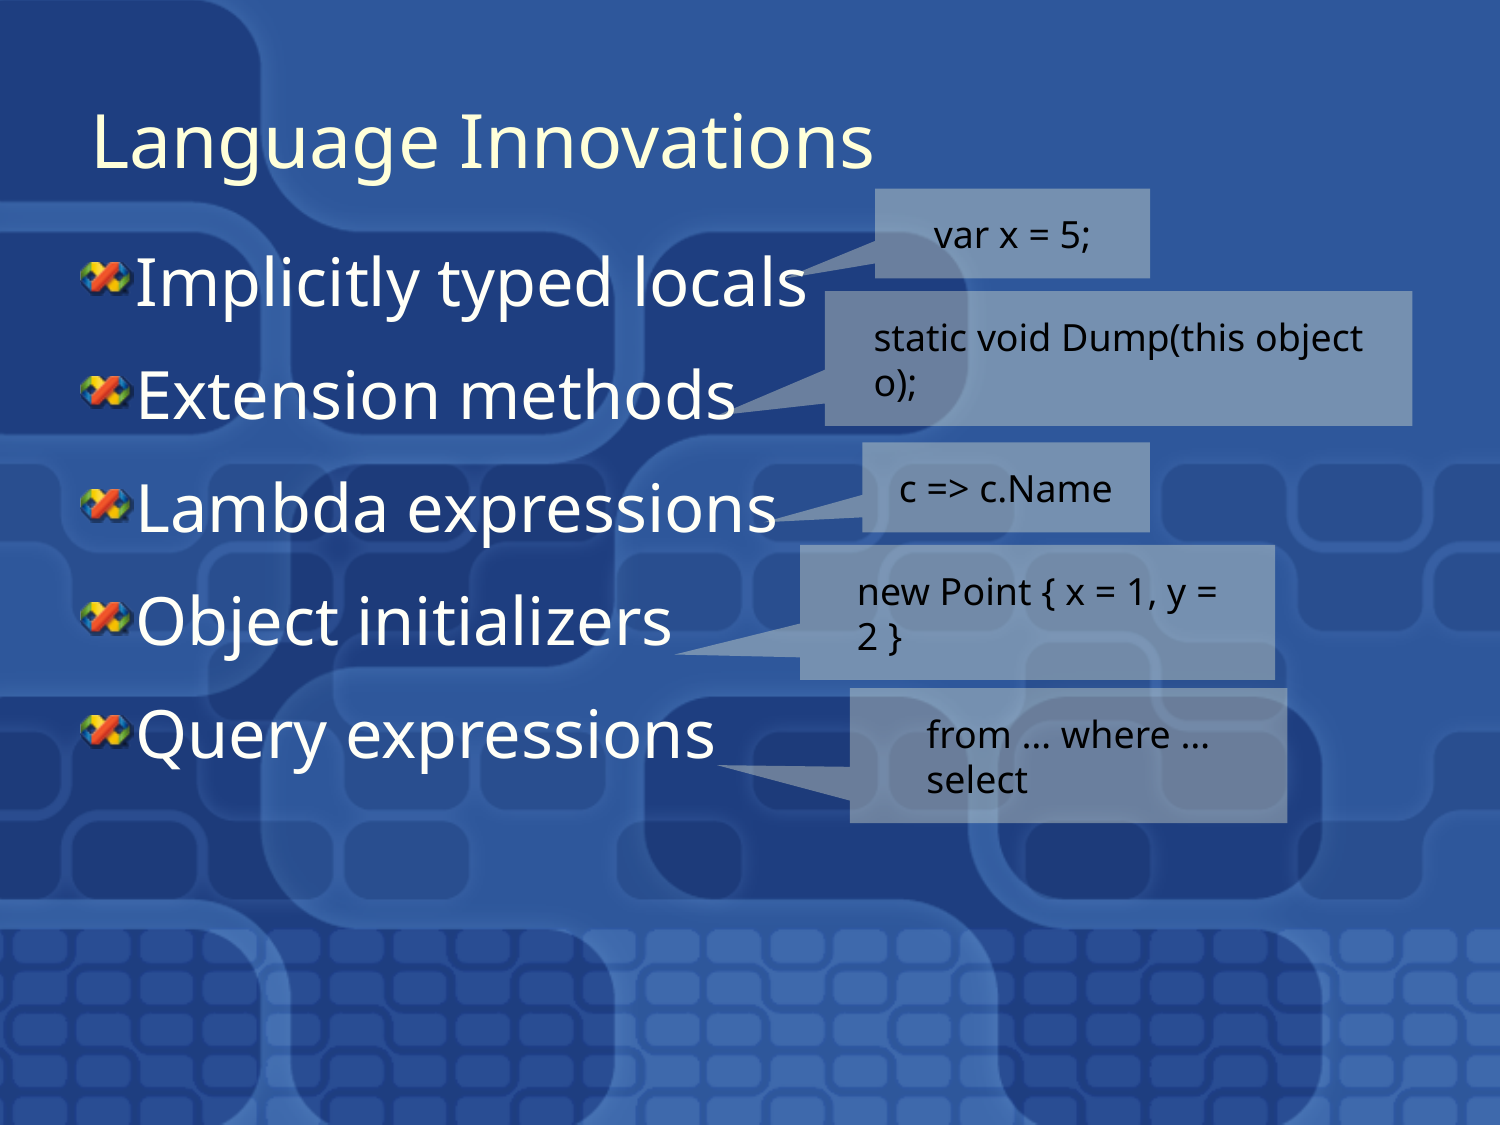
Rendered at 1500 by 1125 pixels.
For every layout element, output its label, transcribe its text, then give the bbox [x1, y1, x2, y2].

text_box static void Dump(this object o); [717, 291, 1413, 426]
picture [0, 0, 1500, 1125]
list Implicitly typed locals Extension methods Lambda expressions Object initializers Query expressions [63, 231, 1436, 1028]
title Language Innovations [74, 44, 1426, 231]
text_box new Point { x = 1, y = 2 } [674, 544, 1276, 680]
text_box c => c.Name [763, 442, 1150, 533]
text_box from … where … select [716, 688, 1288, 824]
text_box var x = 5; [782, 188, 1151, 279]
